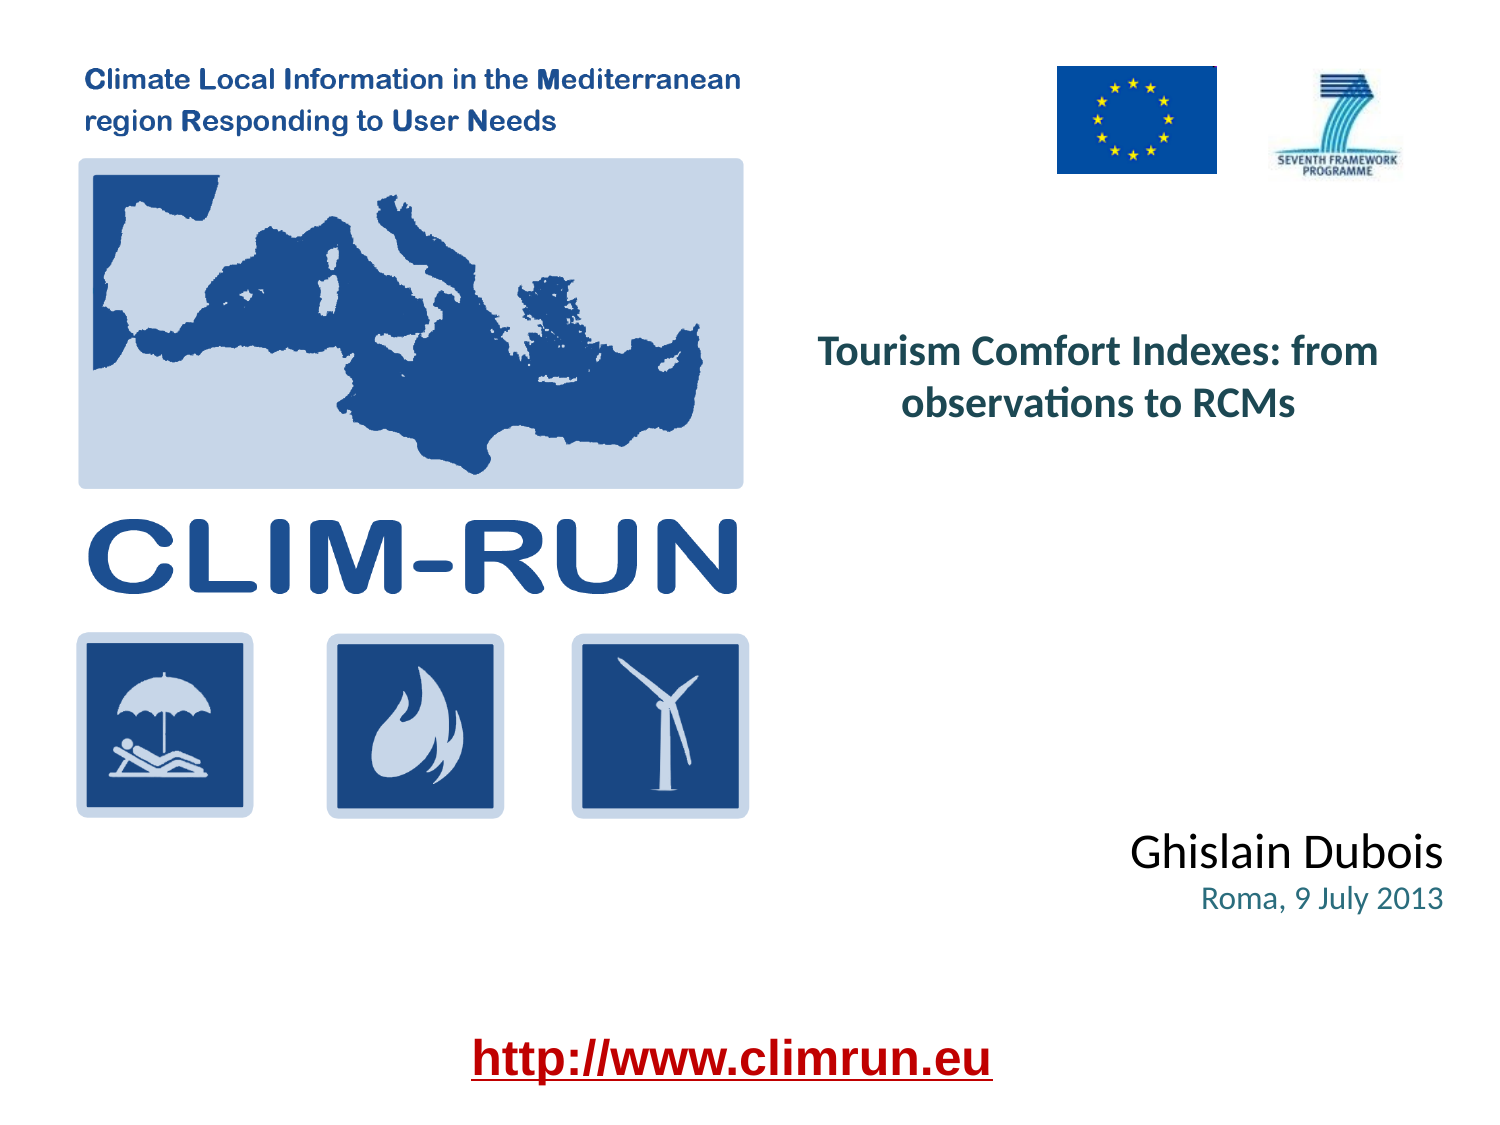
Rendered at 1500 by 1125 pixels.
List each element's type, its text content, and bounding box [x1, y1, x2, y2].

picture [1057, 66, 1217, 174]
subtitle Ghislain Dubois Roma, 9 July 2013 [755, 822, 1459, 989]
picture [1260, 57, 1416, 183]
title Tourism Comfort Indexes: from observations to RCMs [737, 314, 1459, 481]
picture [50, 50, 773, 846]
text_box http://www.climrun.eu [456, 1018, 1008, 1094]
